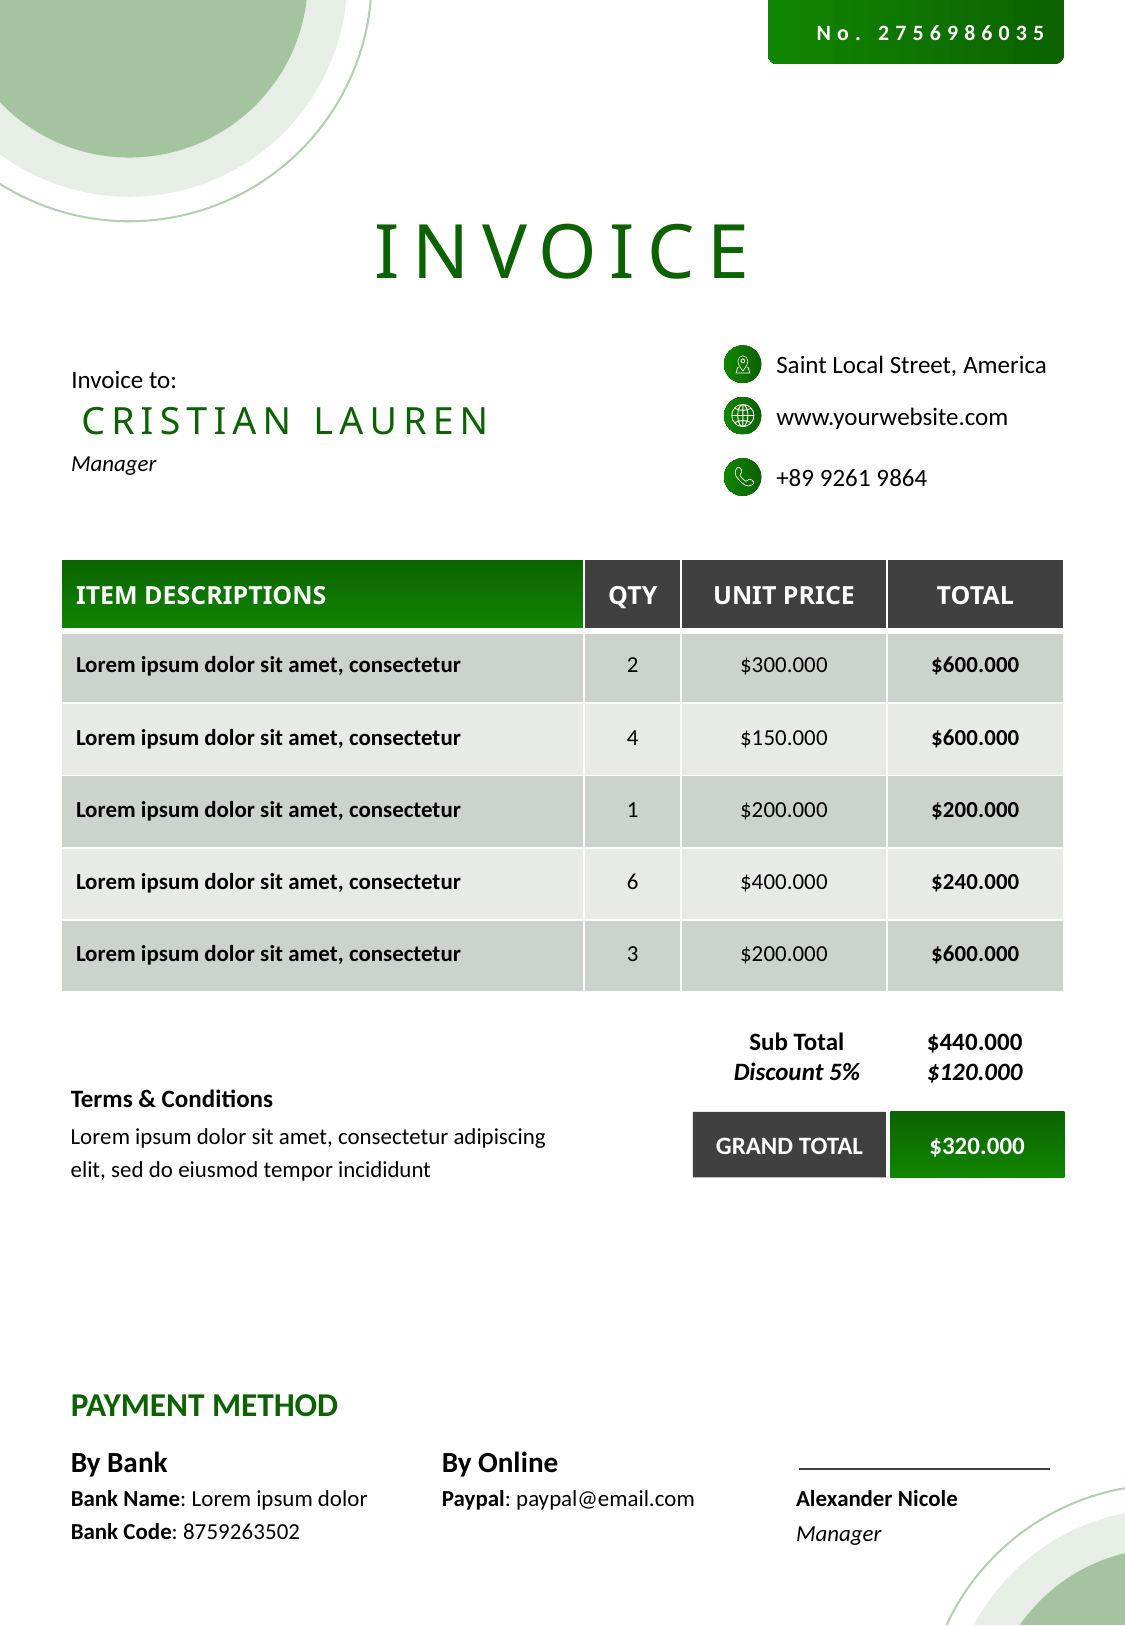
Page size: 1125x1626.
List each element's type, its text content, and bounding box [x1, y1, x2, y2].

table_cell Lorem ipsum dolor sit amet, consectetur [62, 921, 583, 991]
text_box [692, 1111, 887, 1121]
text_box $320.000 [895, 1121, 1060, 1167]
table_cell $200.000 [682, 776, 886, 847]
text_box By Online [427, 1436, 768, 1486]
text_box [924, 1484, 1125, 1625]
table_cell $600.000 [888, 704, 1063, 775]
text_box [889, 1111, 1066, 1178]
table_cell 3 [585, 921, 680, 991]
table_cell 1 [585, 776, 680, 847]
text_box Manager [781, 1511, 924, 1554]
text_box +89 9261 9864 [761, 454, 1125, 499]
text_box PAYMENT METHOD [55, 1375, 397, 1431]
text_box $440.000 $120.000 [893, 1017, 1057, 1093]
table_cell $240.000 [888, 849, 1063, 919]
table_cell $300.000 [682, 634, 886, 702]
text_box No. 2756986035 [801, 11, 1060, 53]
table_cell $200.000 [682, 921, 886, 991]
text_box INVOICE [360, 196, 765, 302]
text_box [724, 392, 1125, 439]
table_cell $600.000 [888, 634, 1063, 702]
table_cell $400.000 [682, 849, 886, 919]
text_box By Bank [55, 1436, 397, 1476]
table_header QTY [585, 560, 680, 628]
text_box Terms & Conditions [55, 1075, 397, 1120]
table_cell 6 [585, 849, 680, 919]
table_cell Lorem ipsum dolor sit amet, consectetur [62, 634, 583, 702]
table_cell $200.000 [888, 776, 1063, 847]
table_header UNIT PRICE [682, 560, 886, 628]
text_box [723, 457, 761, 497]
table_cell 2 [585, 634, 680, 702]
text_box CRISTIAN LAUREN [66, 390, 504, 450]
table_cell Lorem ipsum dolor sit amet, consectetur [62, 704, 583, 775]
table_cell $150.000 [682, 704, 886, 775]
text_box Manager [56, 441, 172, 484]
table_cell $600.000 [888, 921, 1063, 991]
table_cell Lorem ipsum dolor sit amet, consectetur [62, 849, 583, 919]
table_header ITEM DESCRIPTIONS [62, 560, 583, 628]
text_box Sub Total Discount 5% [715, 1017, 879, 1093]
table_cell 4 [585, 704, 680, 775]
text_box Bank Name: Lorem ipsum dolor [55, 1476, 397, 1508]
text_box GRAND TOTAL [689, 1121, 890, 1167]
text_box Lorem ipsum dolor sit amet, consectetur adipiscing elit, sed do eiusmod tempor incididunt [55, 1108, 588, 1190]
text_box Bank Code: 8759263502 [55, 1508, 519, 1552]
text_box [692, 1167, 887, 1178]
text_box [0, 0, 372, 222]
text_box [766, 0, 1066, 66]
text_box Paypal: paypal@email.com [427, 1476, 715, 1519]
table_cell Lorem ipsum dolor sit amet, consectetur [62, 776, 583, 847]
text_box Alexander Nicole [781, 1476, 1069, 1511]
table_header TOTAL [888, 560, 1063, 628]
text_box Invoice to: [56, 356, 193, 402]
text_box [724, 341, 1125, 387]
